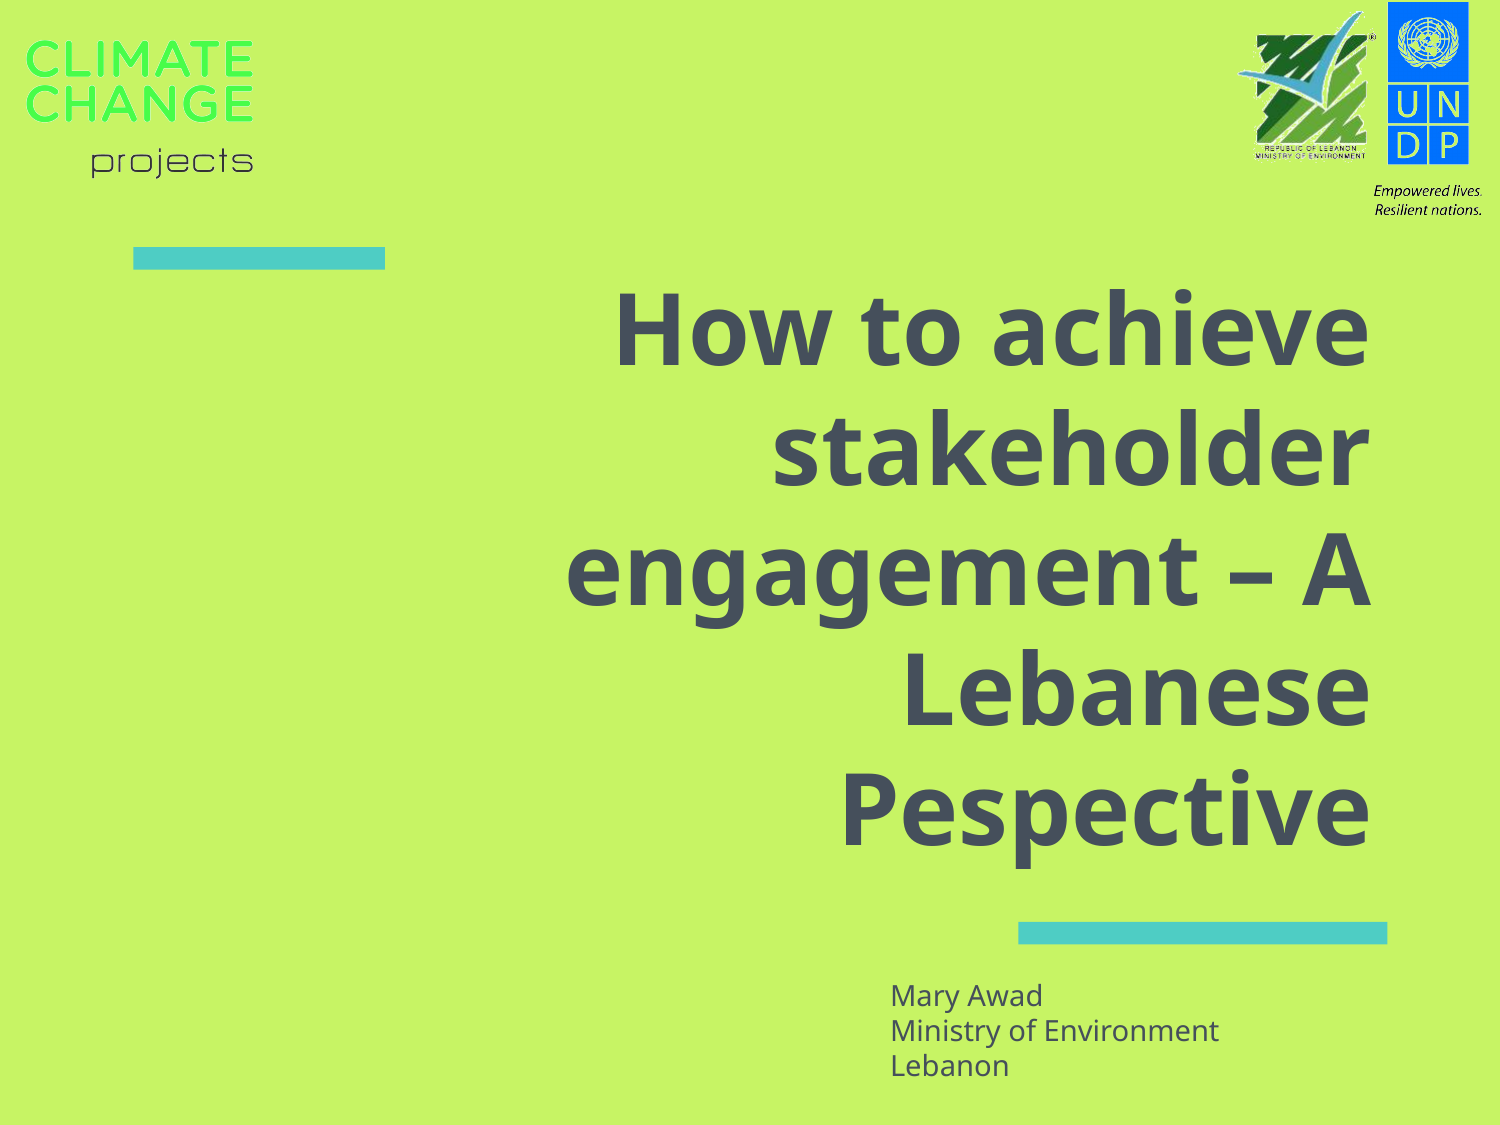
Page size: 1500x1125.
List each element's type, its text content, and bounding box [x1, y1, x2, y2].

picture [1237, 2, 1482, 215]
picture [0, 5, 276, 202]
text_box Mary Awad Ministry of Environment Lebanon [875, 962, 1384, 1090]
title How to achieve stakeholder engagement – A Lebanese Pespective [494, 485, 1388, 881]
